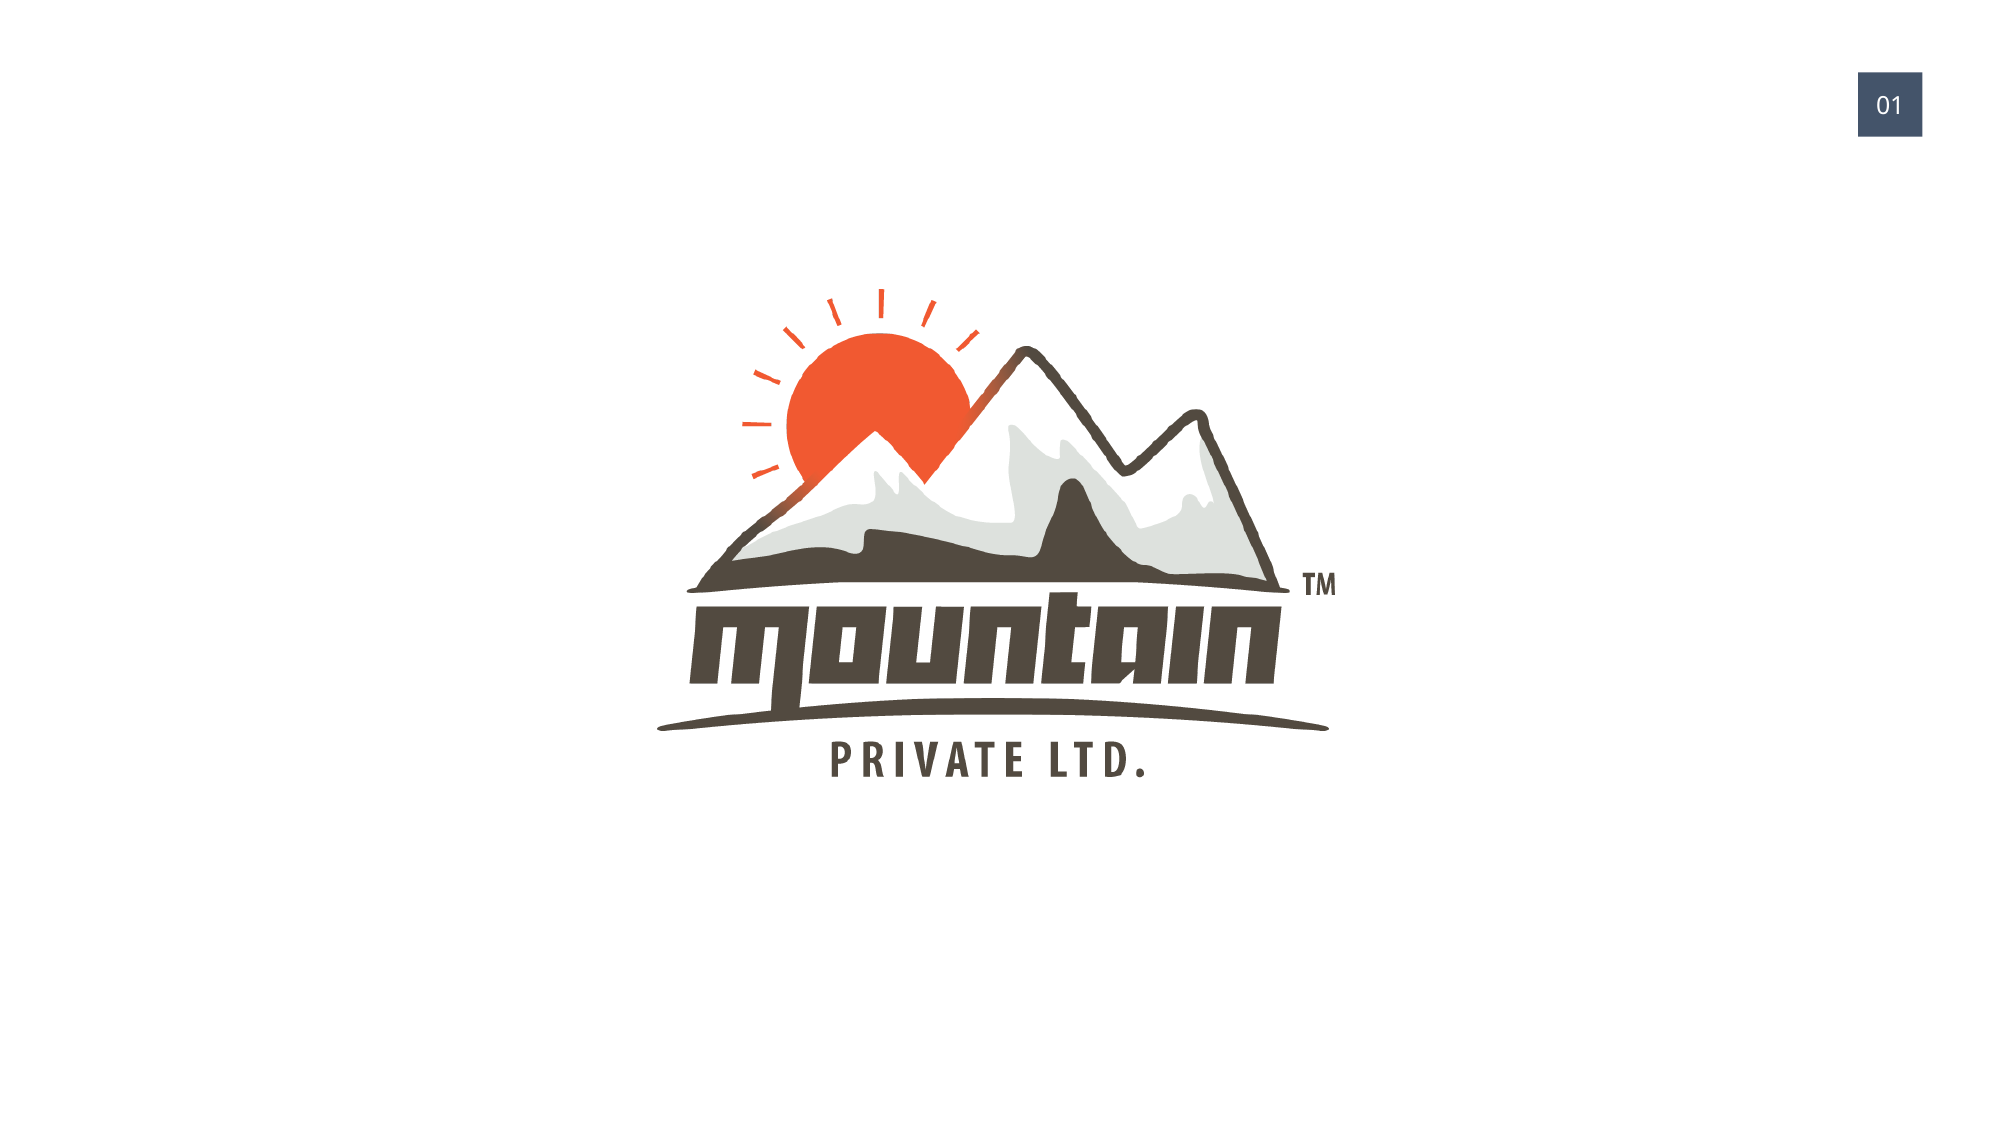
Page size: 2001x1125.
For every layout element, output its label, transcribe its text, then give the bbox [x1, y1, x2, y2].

picture [437, 0, 1563, 1125]
slide_number 01 [1854, 78, 1927, 130]
